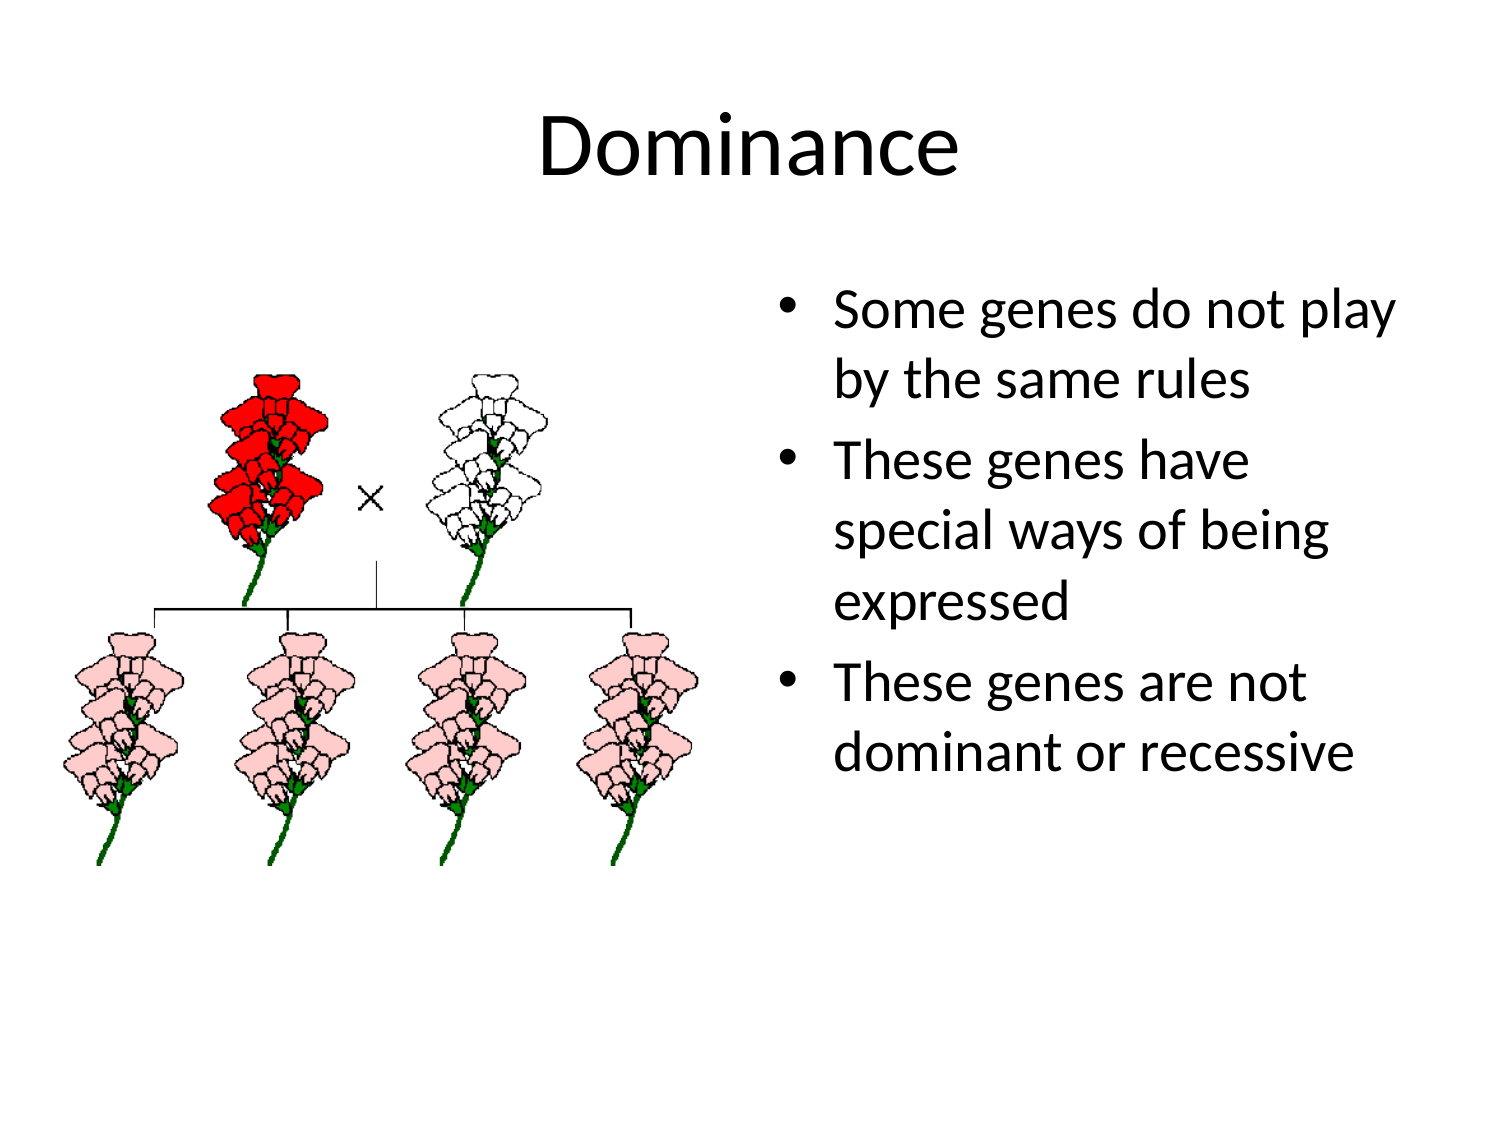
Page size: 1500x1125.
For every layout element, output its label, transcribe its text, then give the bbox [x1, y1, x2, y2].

title Dominance [75, 45, 1425, 233]
picture [62, 373, 701, 866]
list Some genes do not play by the same rules These genes have special ways of being expressed These genes are not dominant or recessive [762, 262, 1425, 1005]
